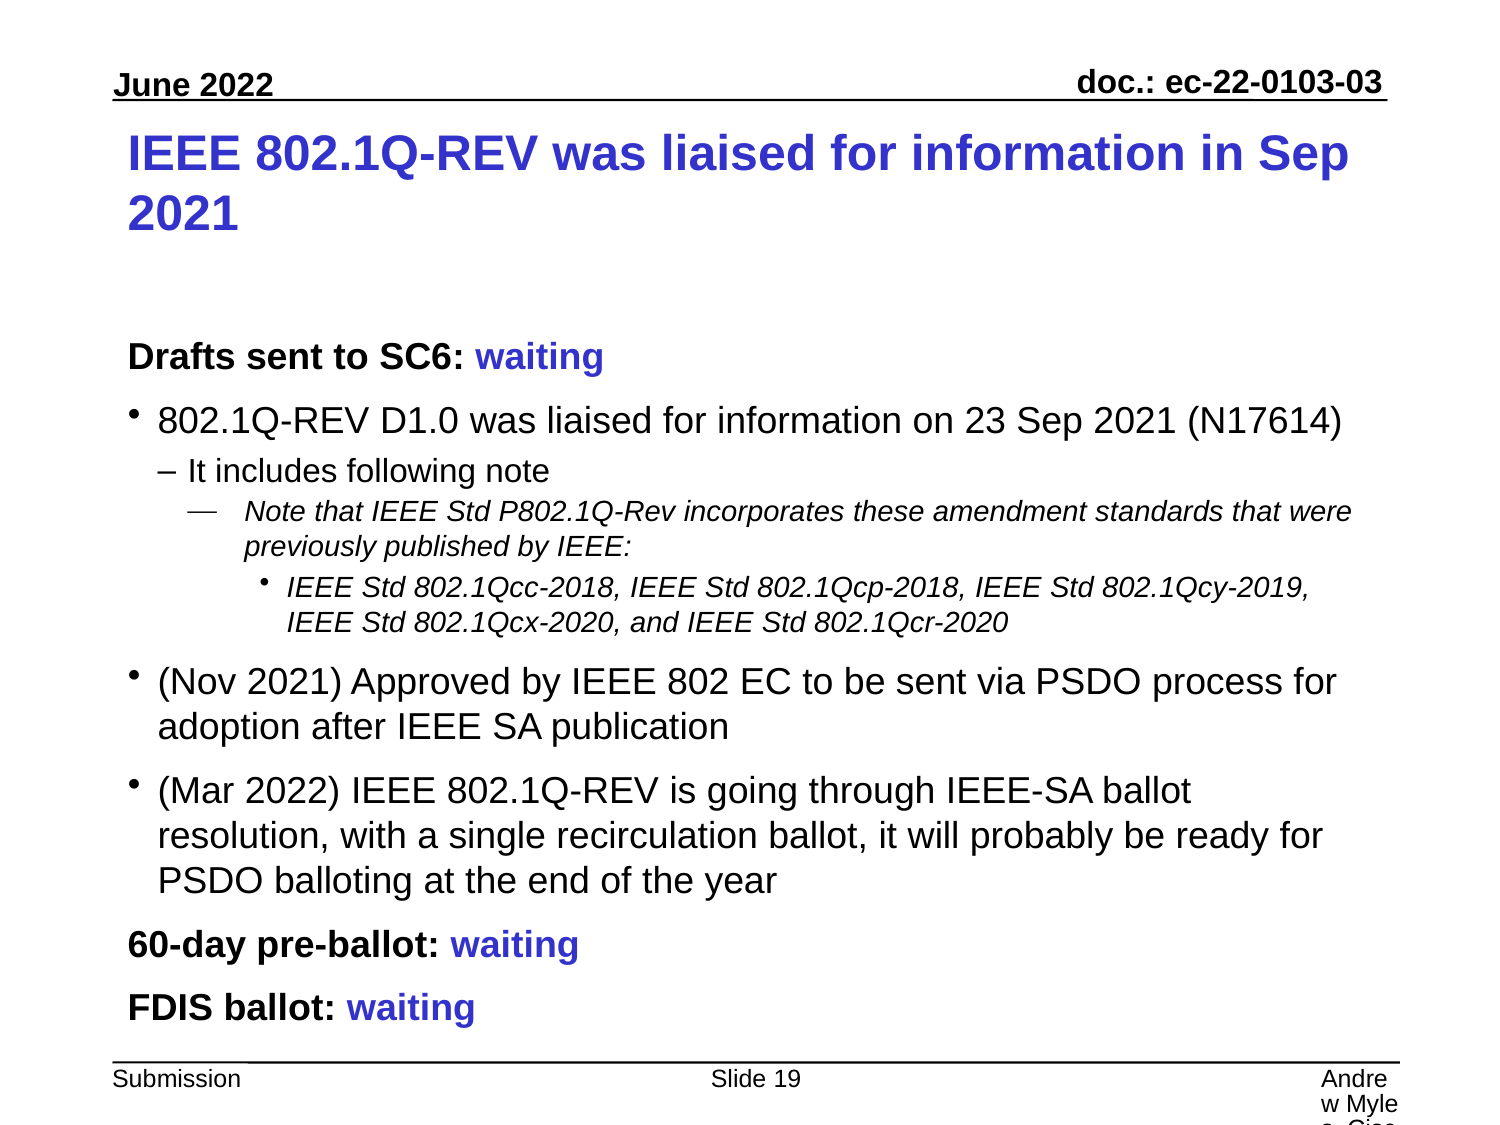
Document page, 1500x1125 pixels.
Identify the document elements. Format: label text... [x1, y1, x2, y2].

slide_number Slide 19 [709, 1061, 803, 1093]
list Drafts sent to SC6: waiting 802.1Q-REV D1.0 was liaised for information on 23 Sep 2021 (N17614) It includes following note Note that IEEE Std P802.1Q-Rev incorporates these amendment standards that were previously published by IEEE: IEEE Std 802.1Qcc-2018, IEEE Std 802.1Qcp-2018, IEEE Std 802.1Qcy-2019, IEEE Std 802.1Qcx-2020, and IEEE Std 802.1Qcr-2020 (Nov 2021) Approved by IEEE 802 EC to be sent via PSDO process for adoption after IEEE SA publication (Mar 2022) IEEE 802.1Q-REV is going through IEEE-SA ballot resolution, with a single recirculation ballot, it will probably be ready for PSDO balloting at the end of the year 60-day pre-ballot: waiting FDIS ballot: waiting [112, 324, 1388, 1000]
footer Andrew Myles, Cisco [1320, 1061, 1402, 1093]
title IEEE 802.1Q-REV was liaised for information in Sep 2021 [112, 112, 1388, 288]
